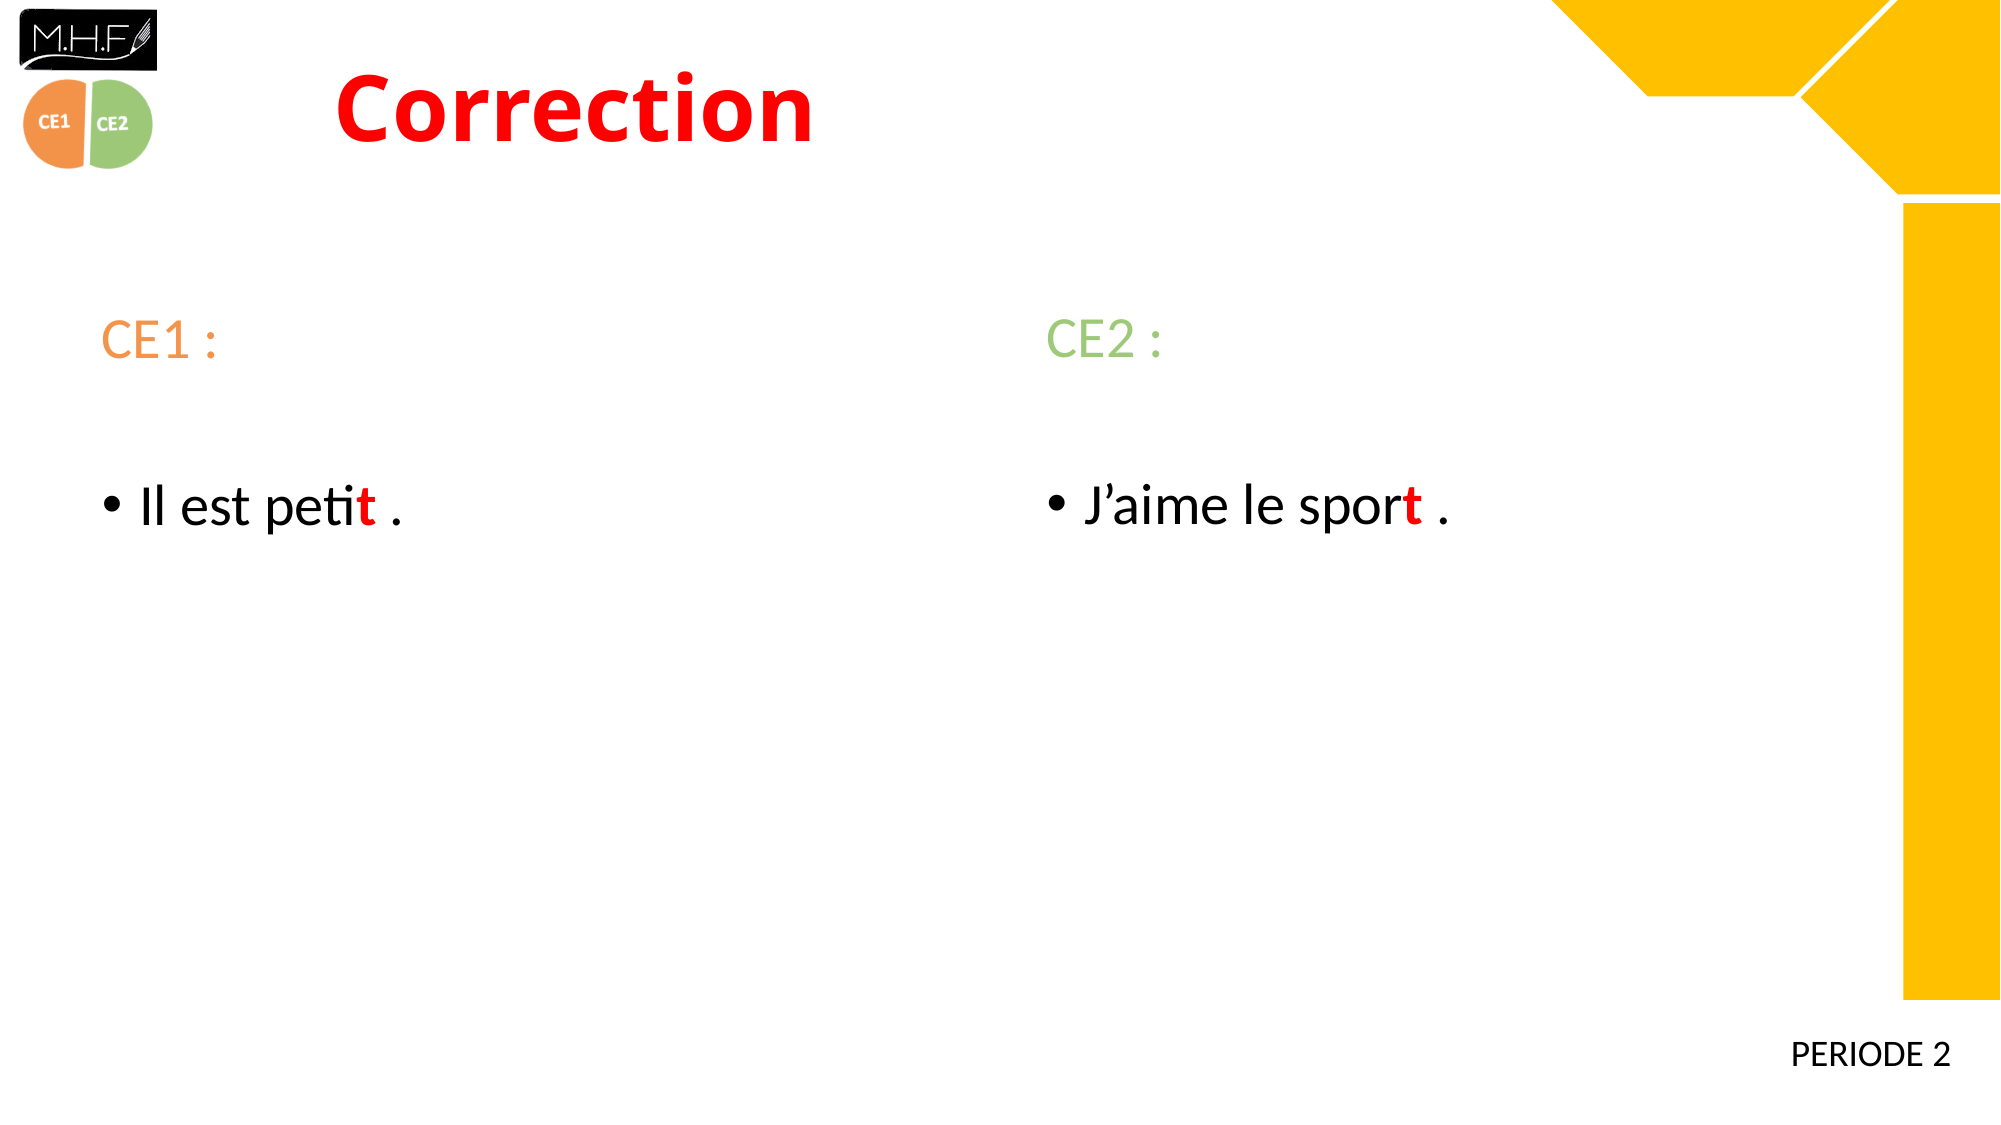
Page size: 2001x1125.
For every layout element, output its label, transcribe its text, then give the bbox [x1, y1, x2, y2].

list CE1 : Il est petit . [86, 300, 897, 1015]
text_box PERIODE 2 [1362, 1021, 1967, 1125]
text_box CE2 : J’aime le sport . [1031, 299, 1853, 1014]
text_box [1799, 0, 2000, 196]
title Correction [318, 3, 1865, 221]
text_box [1902, 202, 2000, 1001]
picture [1, 7, 177, 207]
text_box [1549, 0, 1892, 98]
